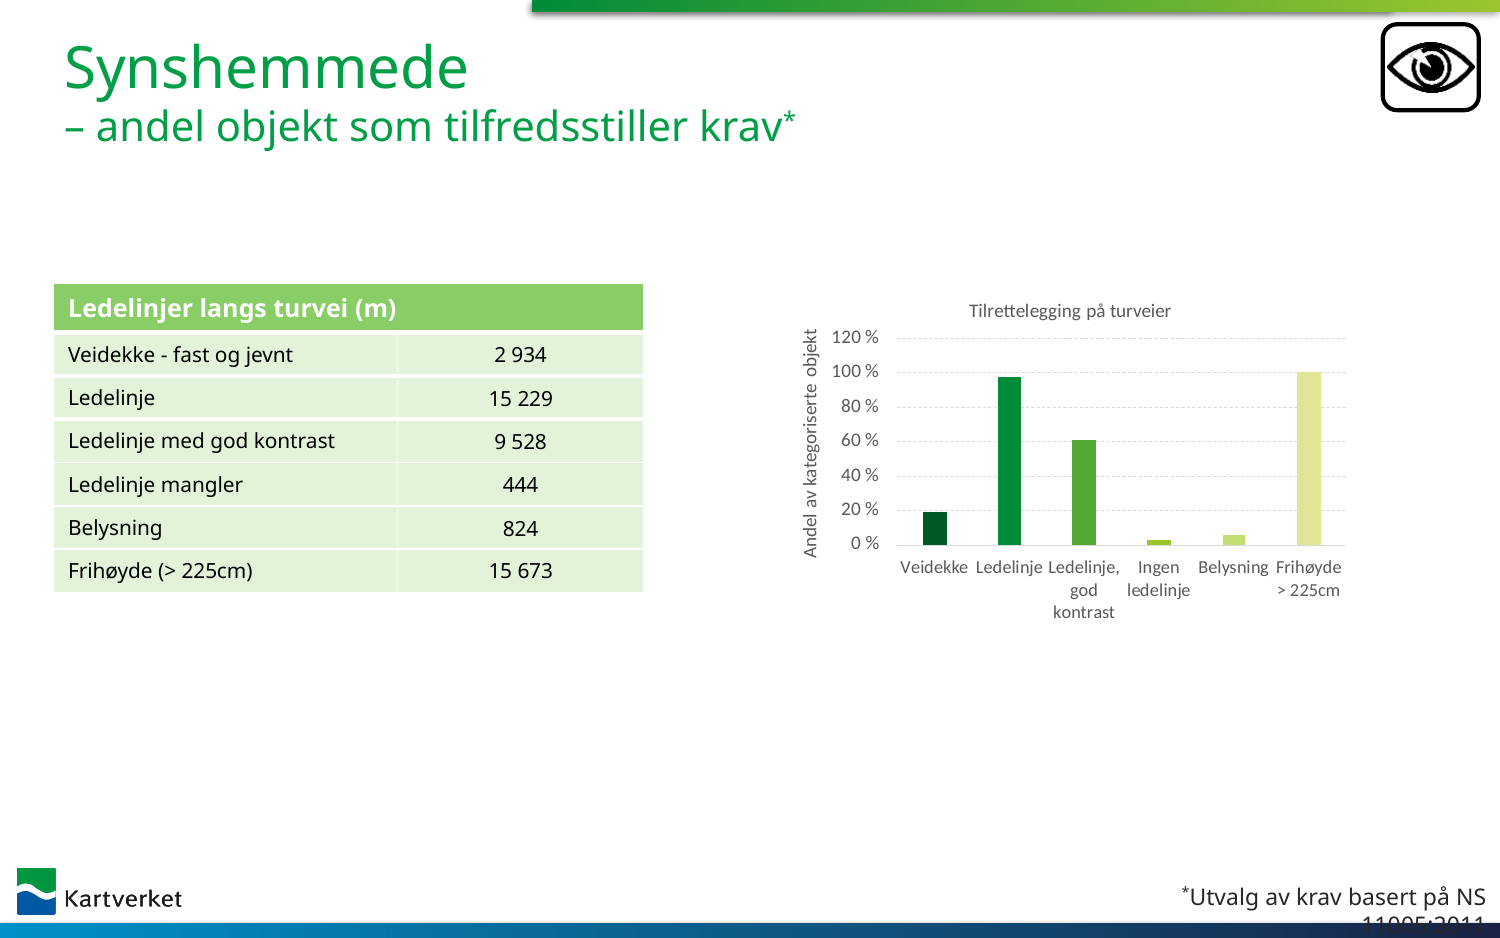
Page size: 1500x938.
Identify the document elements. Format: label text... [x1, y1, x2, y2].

table_cell Ledelinje med god kontrast [54, 421, 397, 462]
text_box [1382, 24, 1480, 111]
table_cell 15 229 [398, 378, 643, 417]
table_cell Ledelinje mangler [54, 463, 397, 505]
table_cell 444 [398, 463, 643, 505]
table_header Ledelinjer langs turvei (m) [54, 284, 643, 330]
table_cell Veidekke - fast og jevnt [54, 335, 397, 374]
table_cell Belysning [54, 507, 397, 548]
table_cell 824 [398, 507, 643, 548]
table_cell 15 673 [398, 550, 643, 592]
table_cell 2 934 [398, 335, 643, 374]
table_cell Frihøyde (> 225cm) [54, 550, 397, 592]
table_cell 9 528 [398, 421, 643, 462]
text_box *Utvalg av krav basert på NS 11005:2011 [1068, 873, 1500, 938]
table_cell Ledelinje [54, 378, 397, 417]
picture [791, 291, 1349, 630]
text_box Synshemmede – andel objekt som tilfredsstiller krav* [49, 24, 1431, 158]
